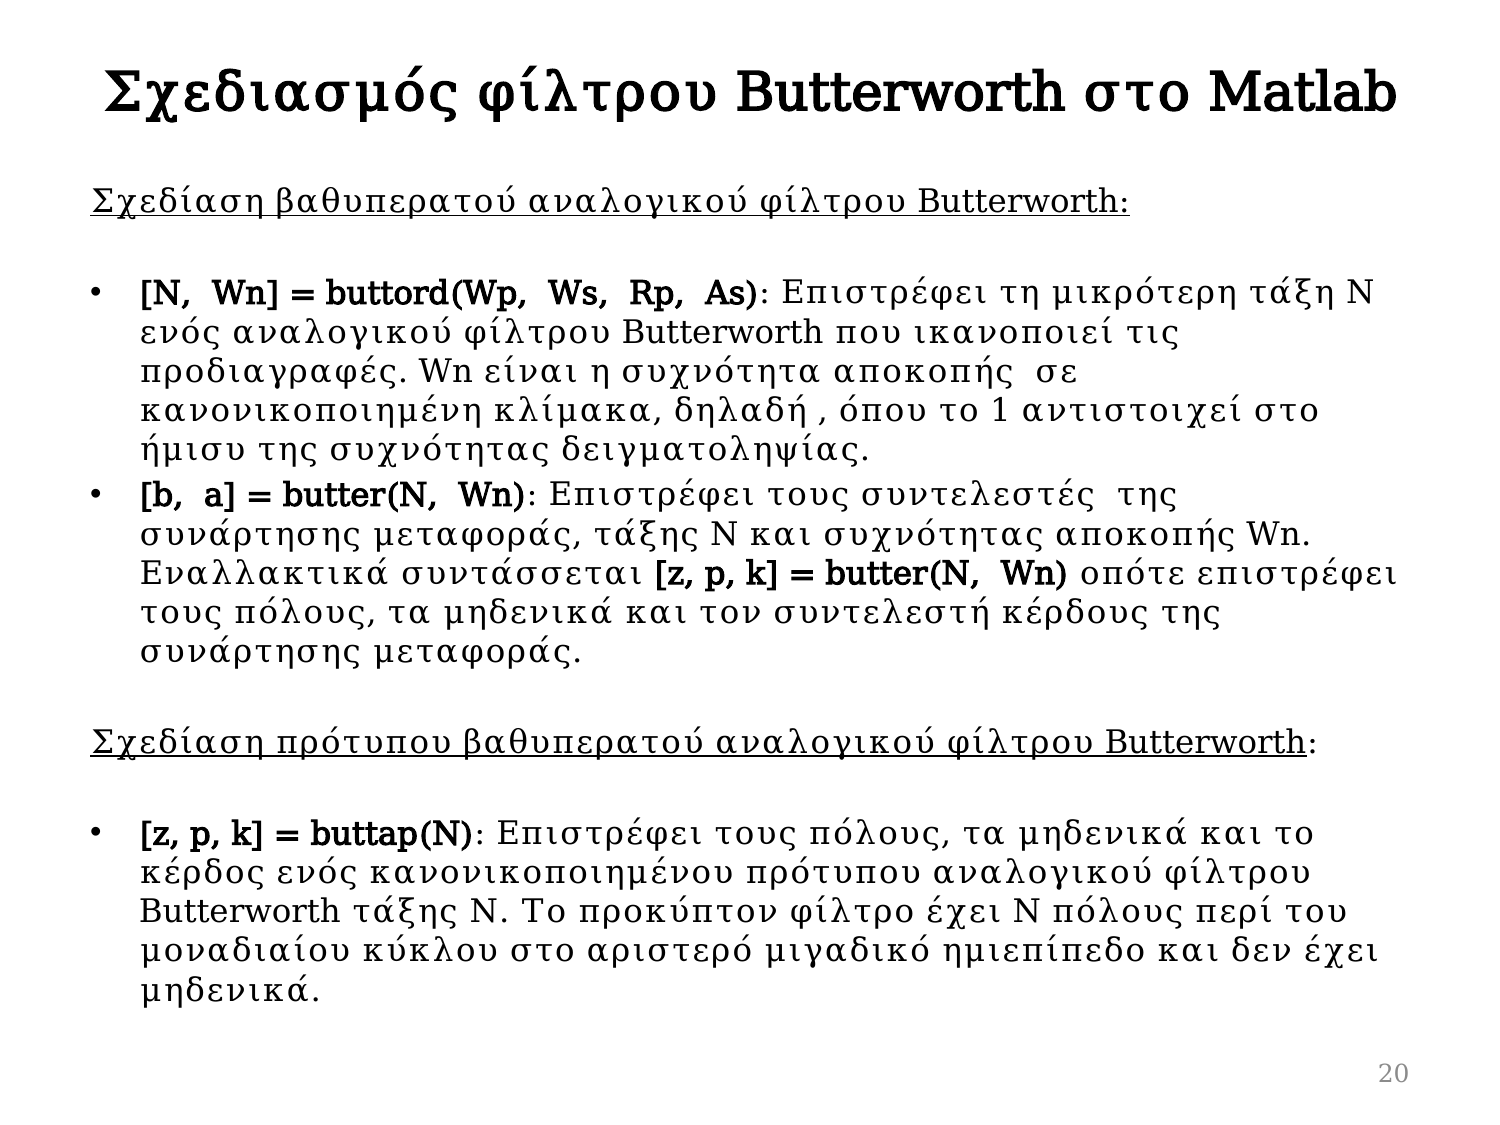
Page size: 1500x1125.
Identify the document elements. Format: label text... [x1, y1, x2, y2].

title Σχεδιασμός φίλτρου Butterworth στο Matlab [75, 19, 1425, 159]
slide_number 20 [1222, 1042, 1425, 1103]
